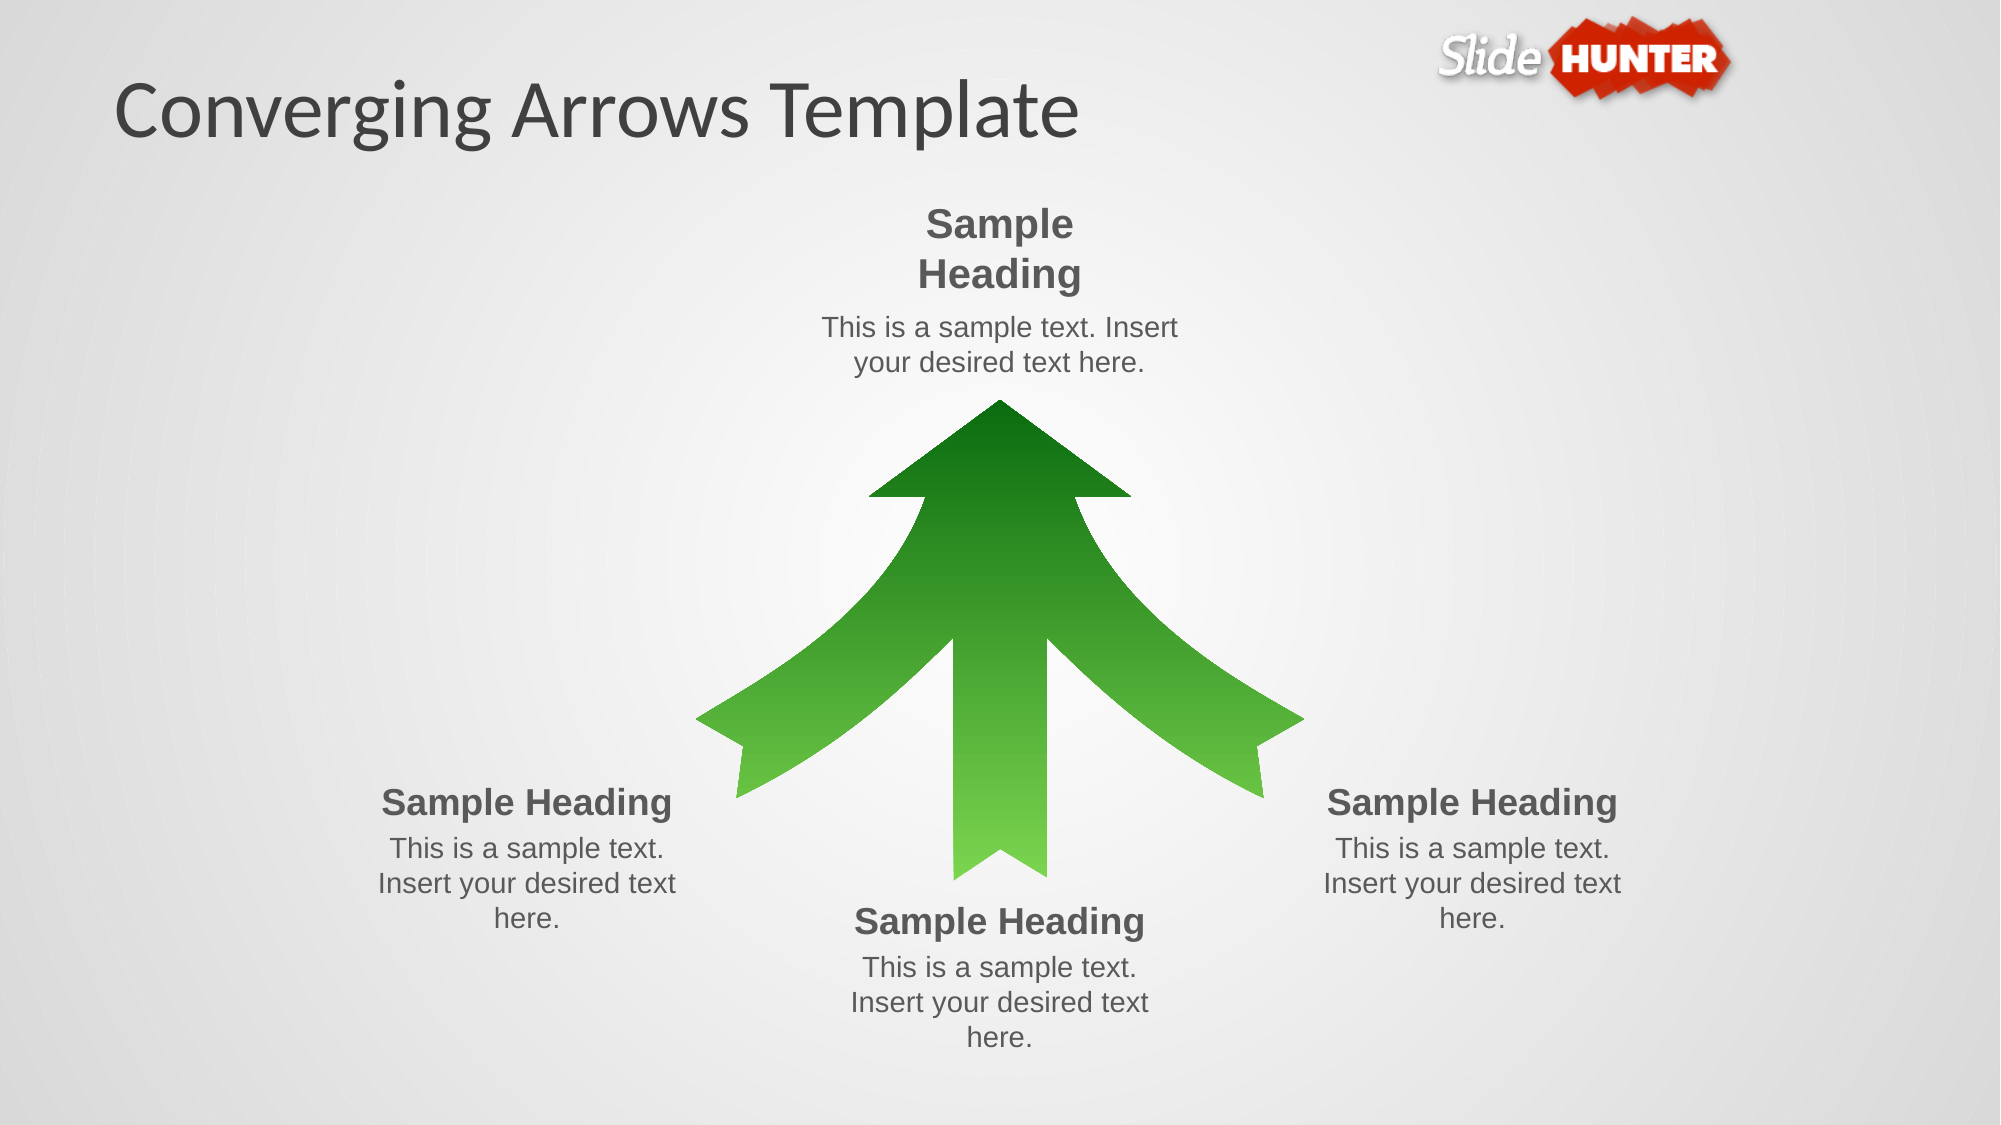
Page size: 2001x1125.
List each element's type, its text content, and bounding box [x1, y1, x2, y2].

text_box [358, 774, 697, 955]
title Converging Arrows Template [99, 45, 1900, 163]
text_box [693, 398, 1307, 883]
picture [1437, 15, 1732, 102]
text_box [1303, 774, 1642, 955]
text_box This is a sample text. Insert your desired text here. [787, 299, 1213, 388]
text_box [830, 893, 1169, 1074]
text_box Sample Heading [831, 192, 1169, 299]
